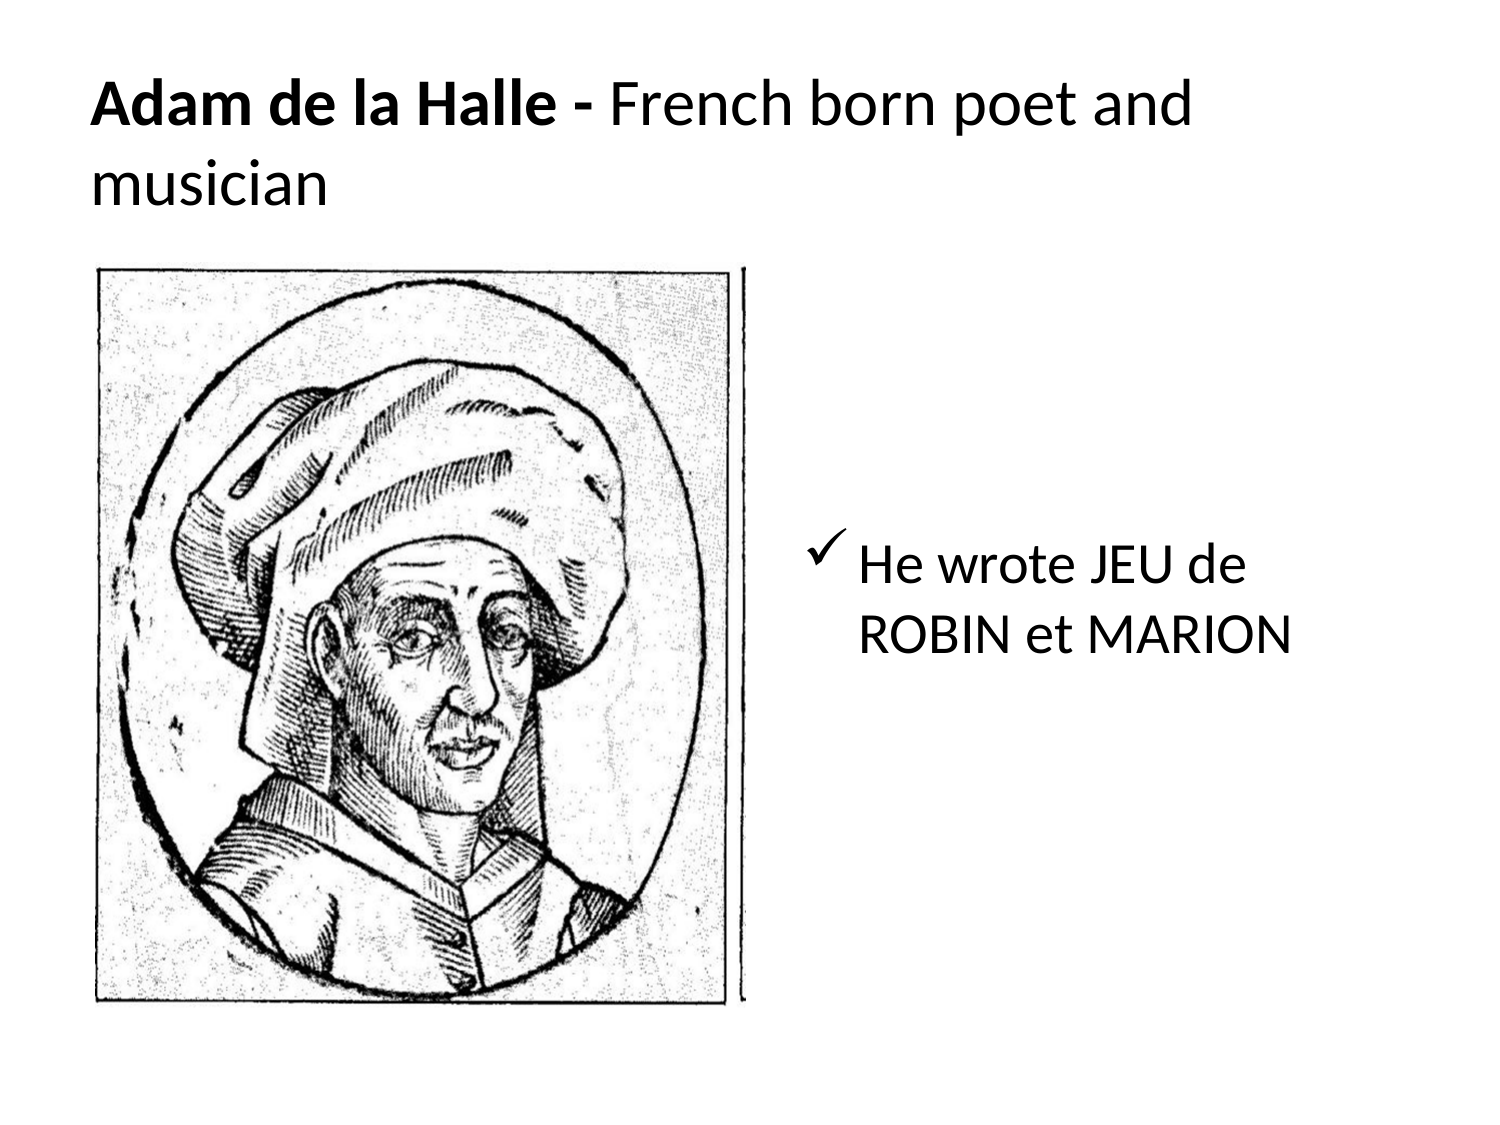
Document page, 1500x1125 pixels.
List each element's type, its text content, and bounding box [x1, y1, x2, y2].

title Adam de la Halle - French born poet and musician [75, 45, 1425, 233]
list He wrote JEU de ROBIN et MARION [787, 517, 1413, 730]
picture [95, 262, 746, 1010]
